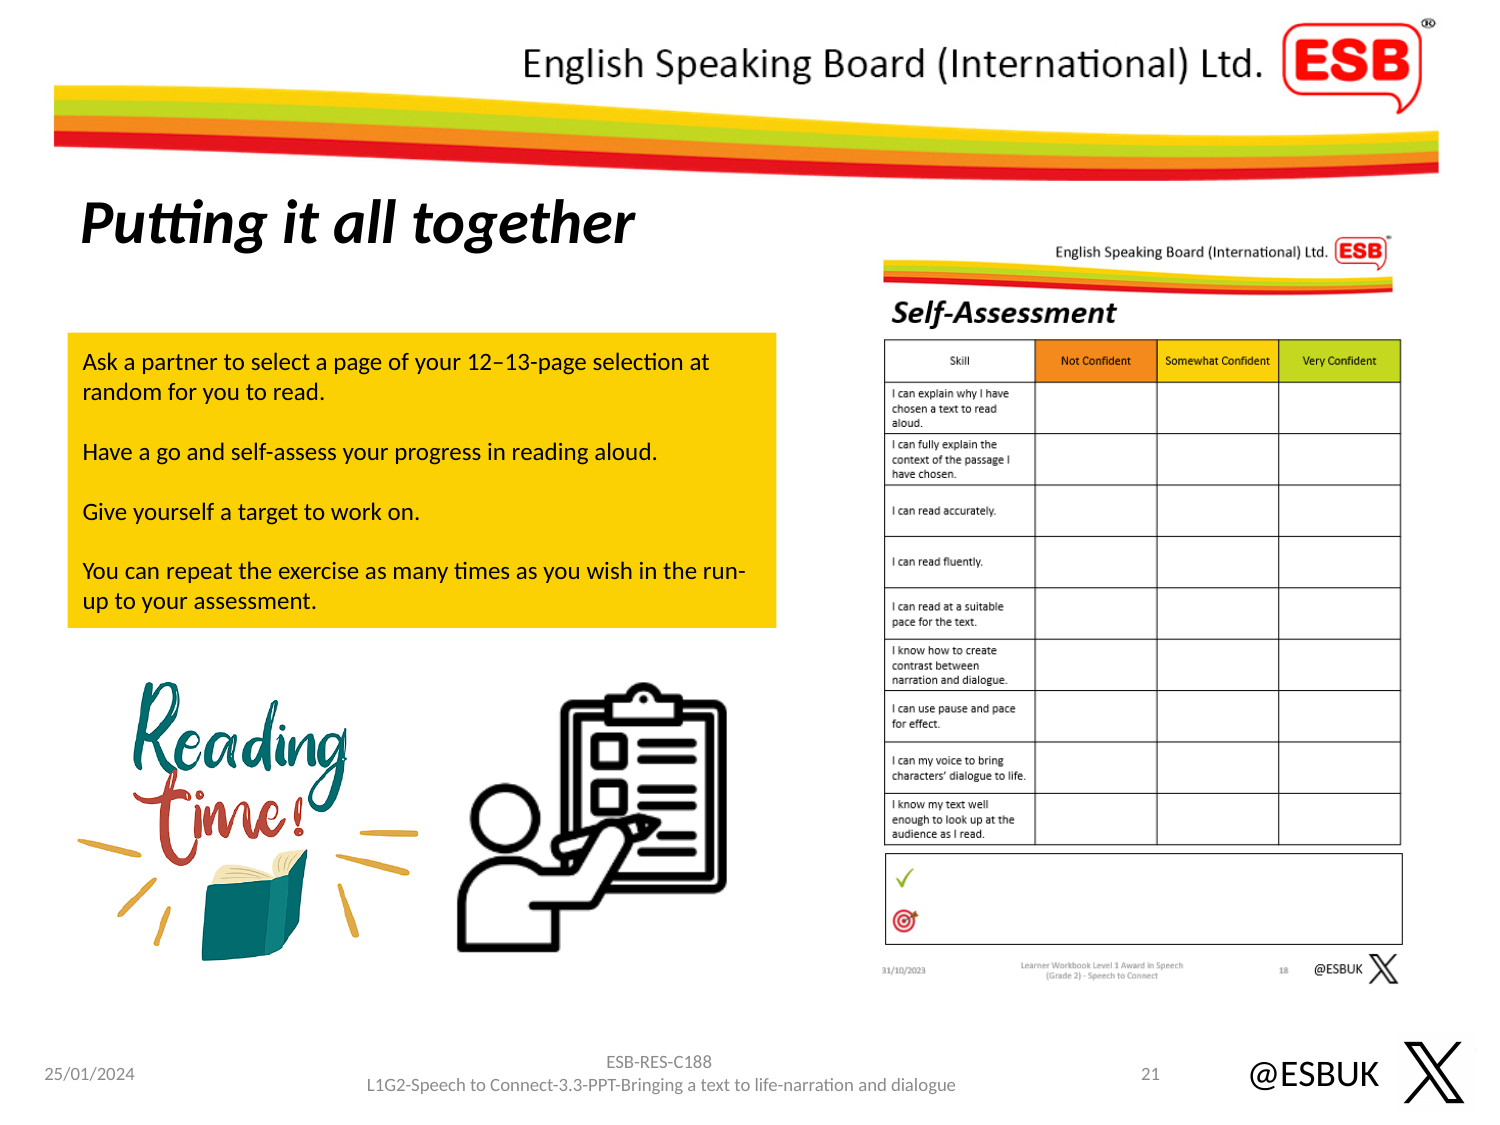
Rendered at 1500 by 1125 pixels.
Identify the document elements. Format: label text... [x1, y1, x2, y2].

picture [0, 0, 1500, 189]
picture [1395, 1029, 1476, 1116]
footer ESB-RES-C188 L1G2-Speech to Connect-3.3-PPT-Bringing a text to life-narration and dialogue [348, 1042, 930, 1103]
text_box Ask a partner to select a page of your 12–13-page selection at random for you to read. Have a go and self-assess your progress in reading aloud. Give yourself a target to work on. You can repeat the exercise as many times as you wish in the run-up to your assessment. [67, 332, 777, 629]
picture [879, 222, 1412, 1003]
title Putting it all together [64, 181, 1359, 265]
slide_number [29, 1042, 348, 1103]
picture [67, 664, 785, 990]
slide_number 21 [930, 1042, 1176, 1103]
